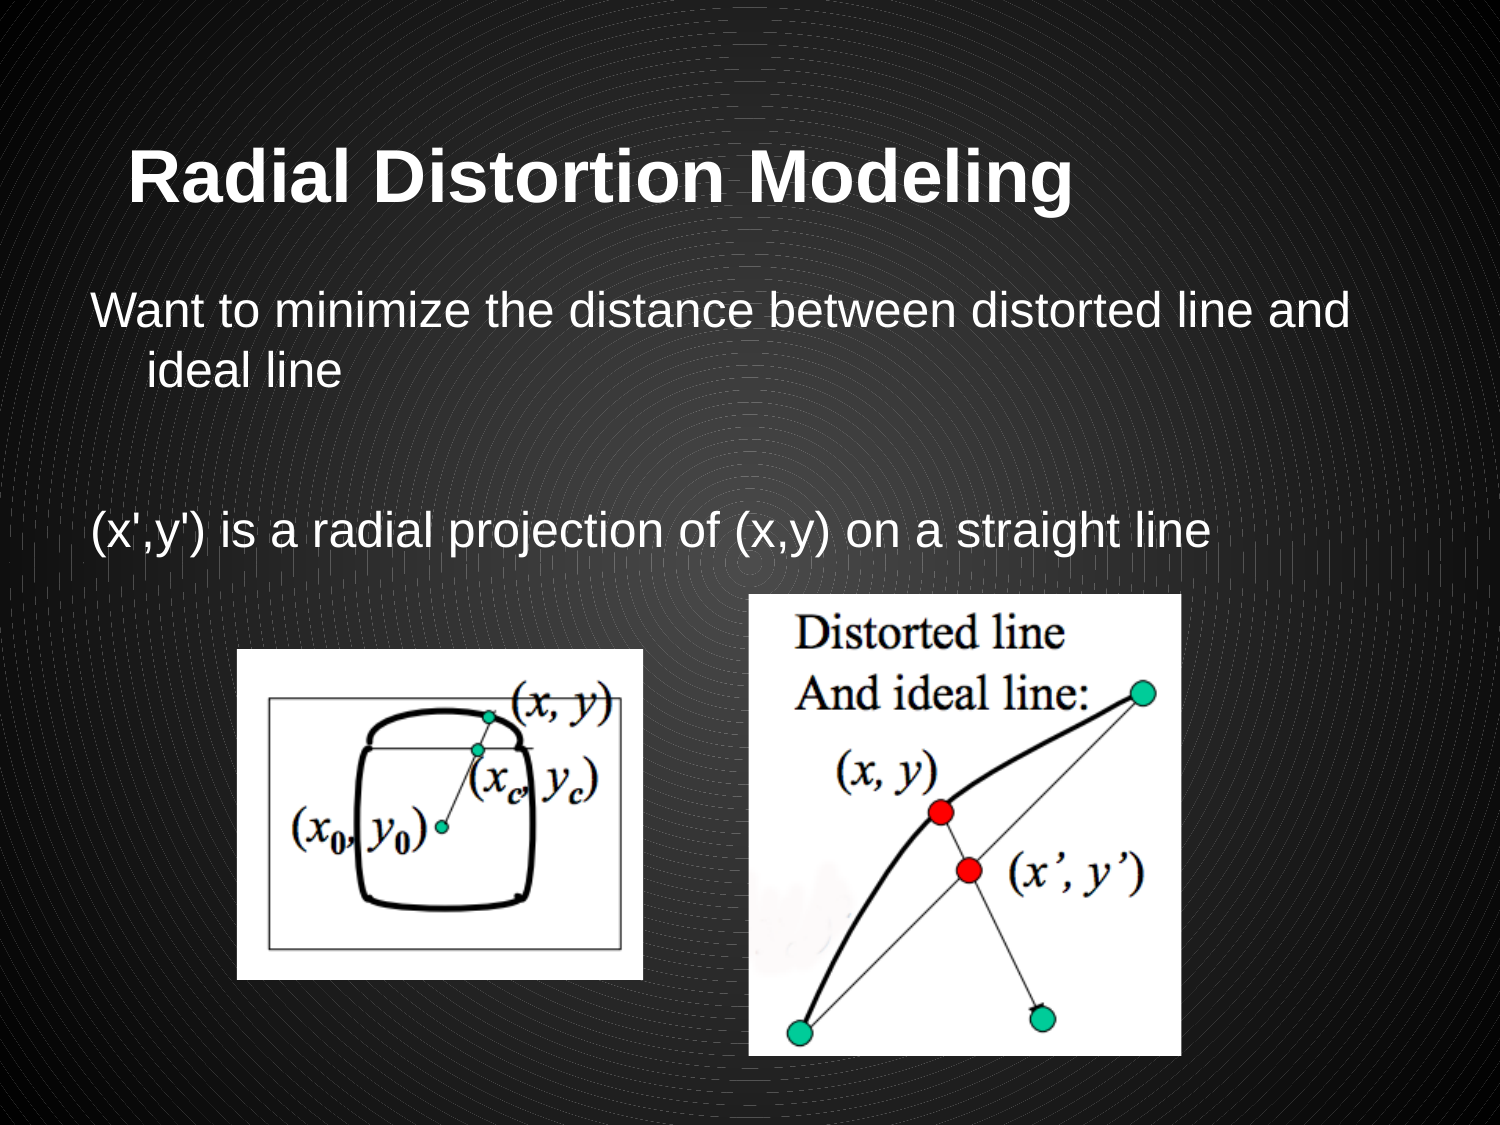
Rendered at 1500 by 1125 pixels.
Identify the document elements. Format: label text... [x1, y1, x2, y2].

list Want to minimize the distance between distorted line and ideal line (x',y') is a radial projection of (x,y) on a straight line [75, 262, 1425, 931]
title Radial Distortion Modeling [75, 14, 1425, 233]
text_box [236, 649, 644, 980]
text_box [748, 594, 1182, 1056]
